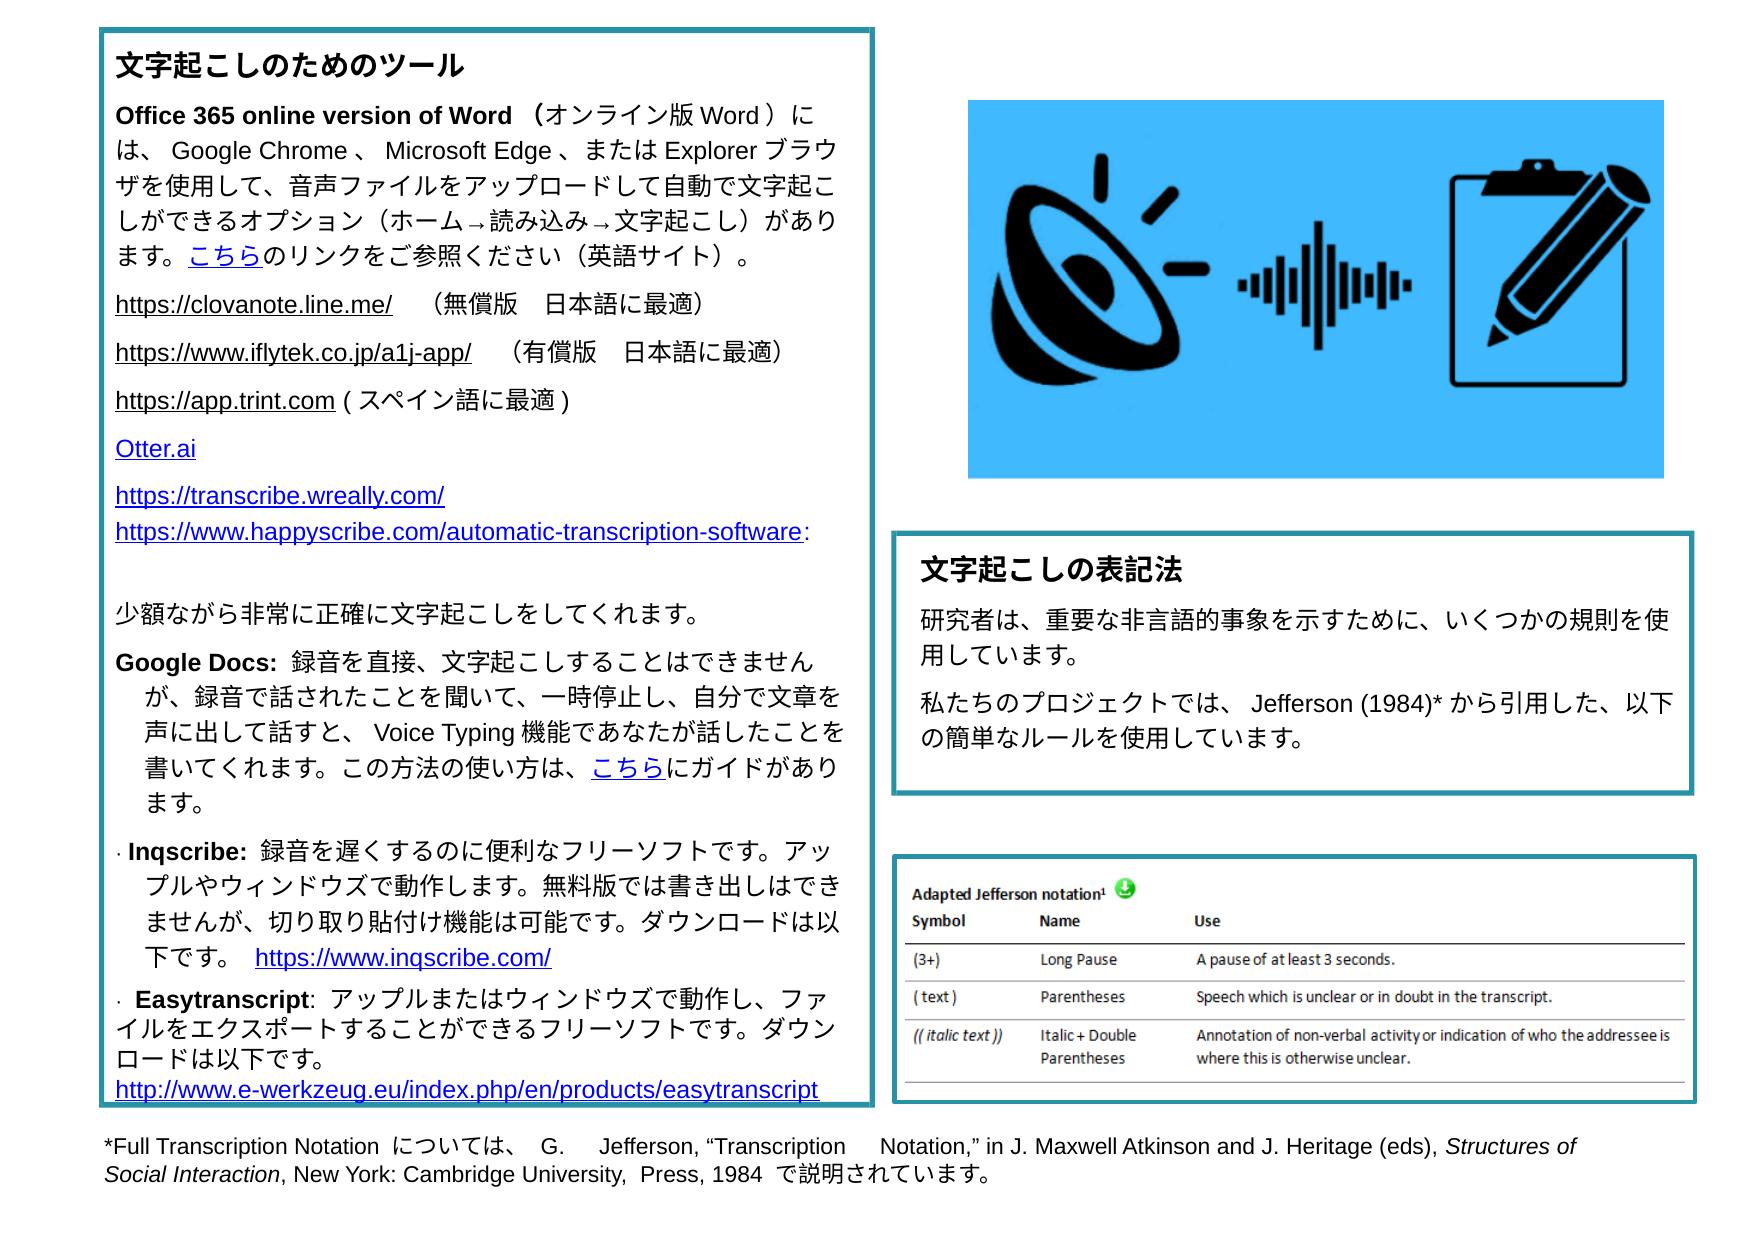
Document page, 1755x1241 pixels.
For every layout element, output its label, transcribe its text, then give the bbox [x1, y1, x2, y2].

text_box 文字起こしのためのツール Office 365 online version of Word（オンライン版Word）には、Google Chrome、Microsoft Edge、またはExplorerブラウザを使用して、音声ファイルをアップロードして自動で文字起こしができるオプション（ホーム→読み込み→文字起こし）があります。こちらのリンクをご参照ください（英語サイト）。 https://clovanote.line.me/ （無償版 日本語に最適） https://www.iflytek.co.jp/a1j-app/ （有償版 日本語に最適） https://app.trint.com (スペイン語に最適) Otter.ai https://transcribe.wreally.com/ https://www.happyscribe.com/automatic-transcription-software: 少額ながら非常に正確に文字起こしをしてくれます。 Google Docs: 録音を直接、文字起こしすることはできませんが、録音で話されたことを聞いて、一時停止し、自分で文章を声に出して話すと、Voice Typing機能であなたが話したことを書いてくれます。この方法の使い方は、こちらにガイドがあります。 · Inqscribe: 録音を遅くするのに便利なフリーソフトです。アップルやウィンドウズで動作します。無料版では書き出しはできませんが、切り取り貼付け機能は可能です。ダウンロードは以下です。 https://www.inqscribe.com/ · Easytranscript: アップルまたはウィンドウズで動作し、ファイルをエクスポートすることができるフリーソフトです。ダウンロードは以下です。 http://www.e-werkzeug.eu/index.php/en/products/easytranscript [115, 38, 850, 1104]
text_box *Full Transcription Notation については、 G. Jefferson, “Transcription Notation,” in J. Maxwell Atkinson and J. Heritage (eds), Structures of Social Interaction, New York: Cambridge University, Press, 1984 で説明されています。 [102, 1123, 1623, 1187]
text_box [893, 856, 1696, 1103]
picture [967, 100, 1664, 480]
text_box 文字起こしの表記法 研究者は、重要な非言語的事象を示すために、いくつかの規則を使用しています。 私たちのプロジェクトでは、Jefferson (1984)*から引用した、以下の簡単なルールを使用しています。 [920, 543, 1677, 753]
text_box [99, 27, 875, 1108]
text_box [891, 530, 1695, 796]
